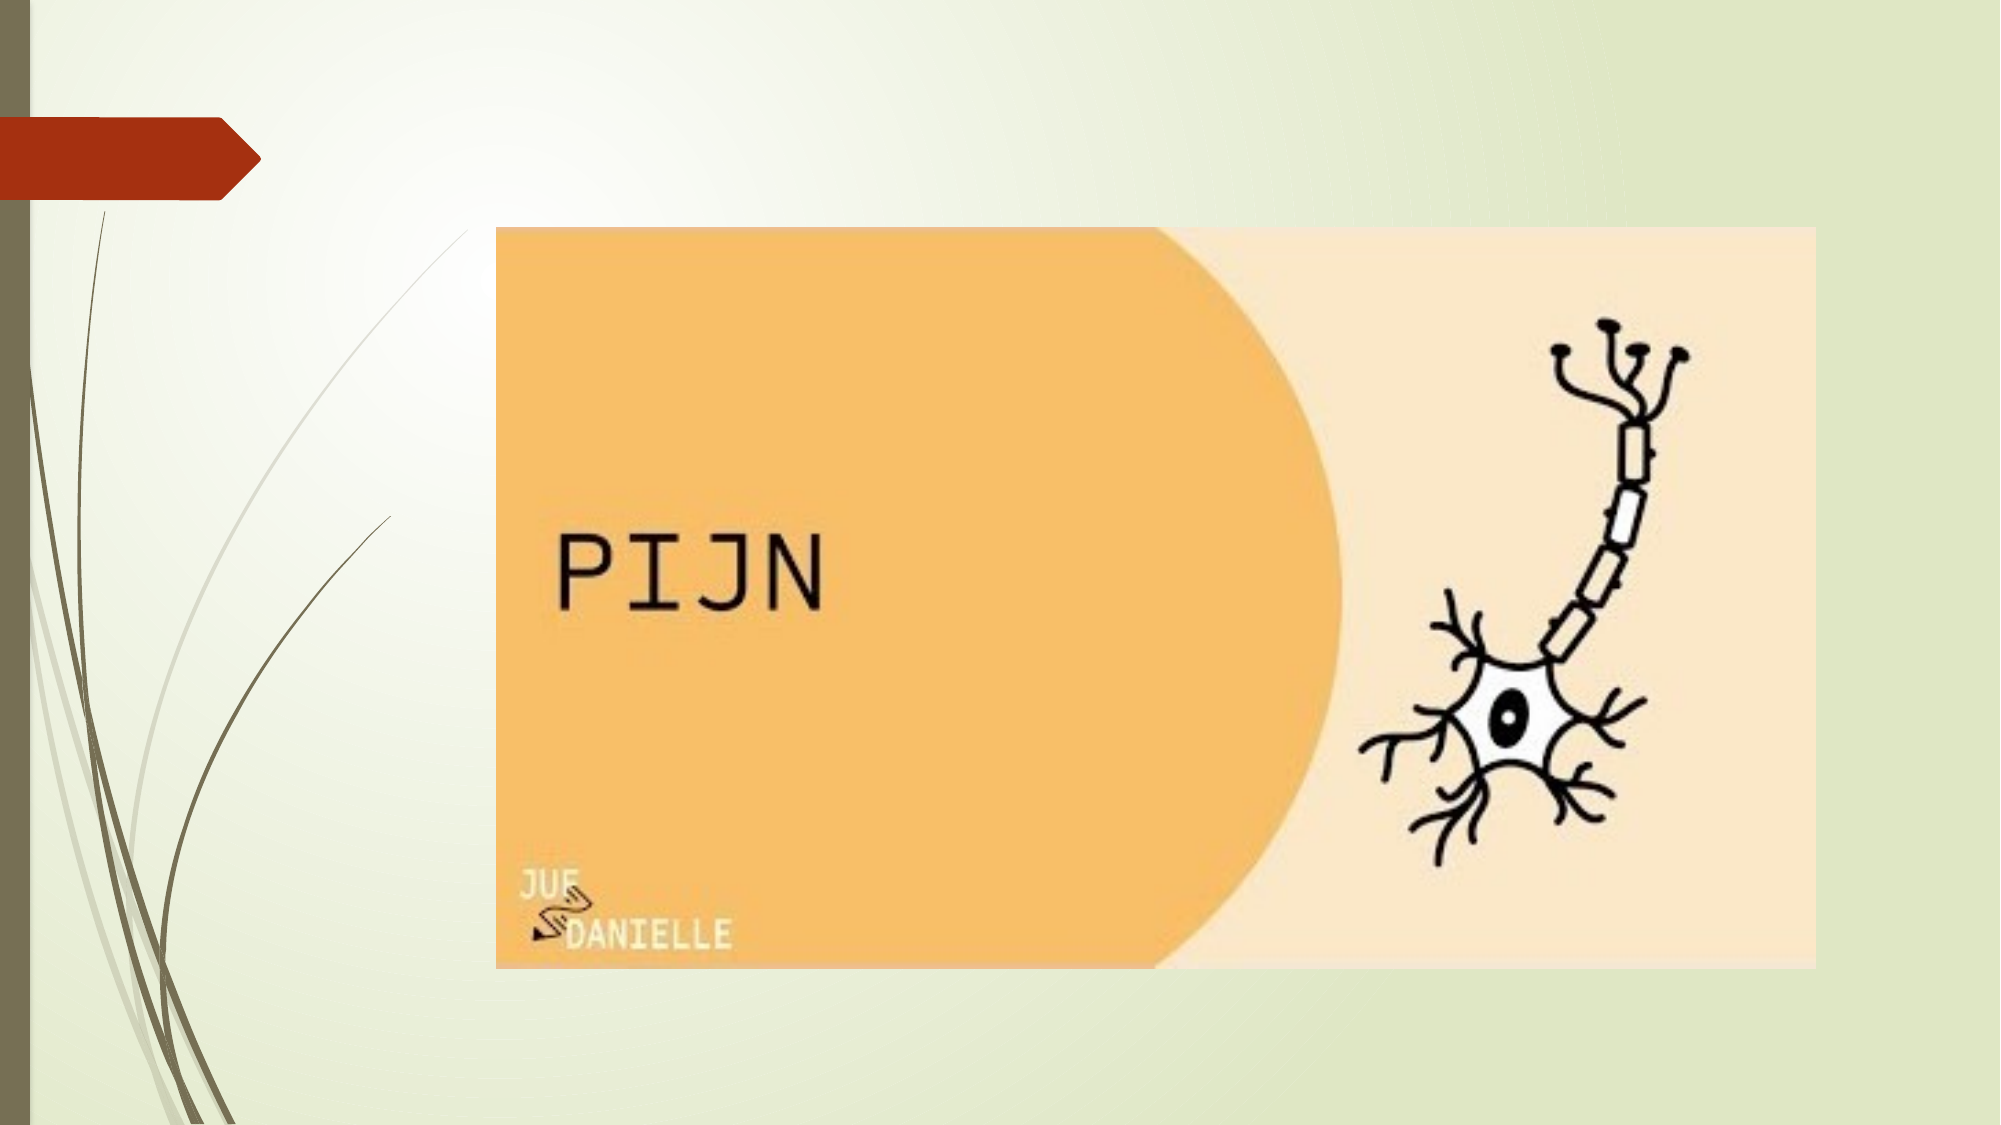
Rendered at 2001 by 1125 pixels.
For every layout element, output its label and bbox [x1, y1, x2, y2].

list [495, 226, 1817, 970]
